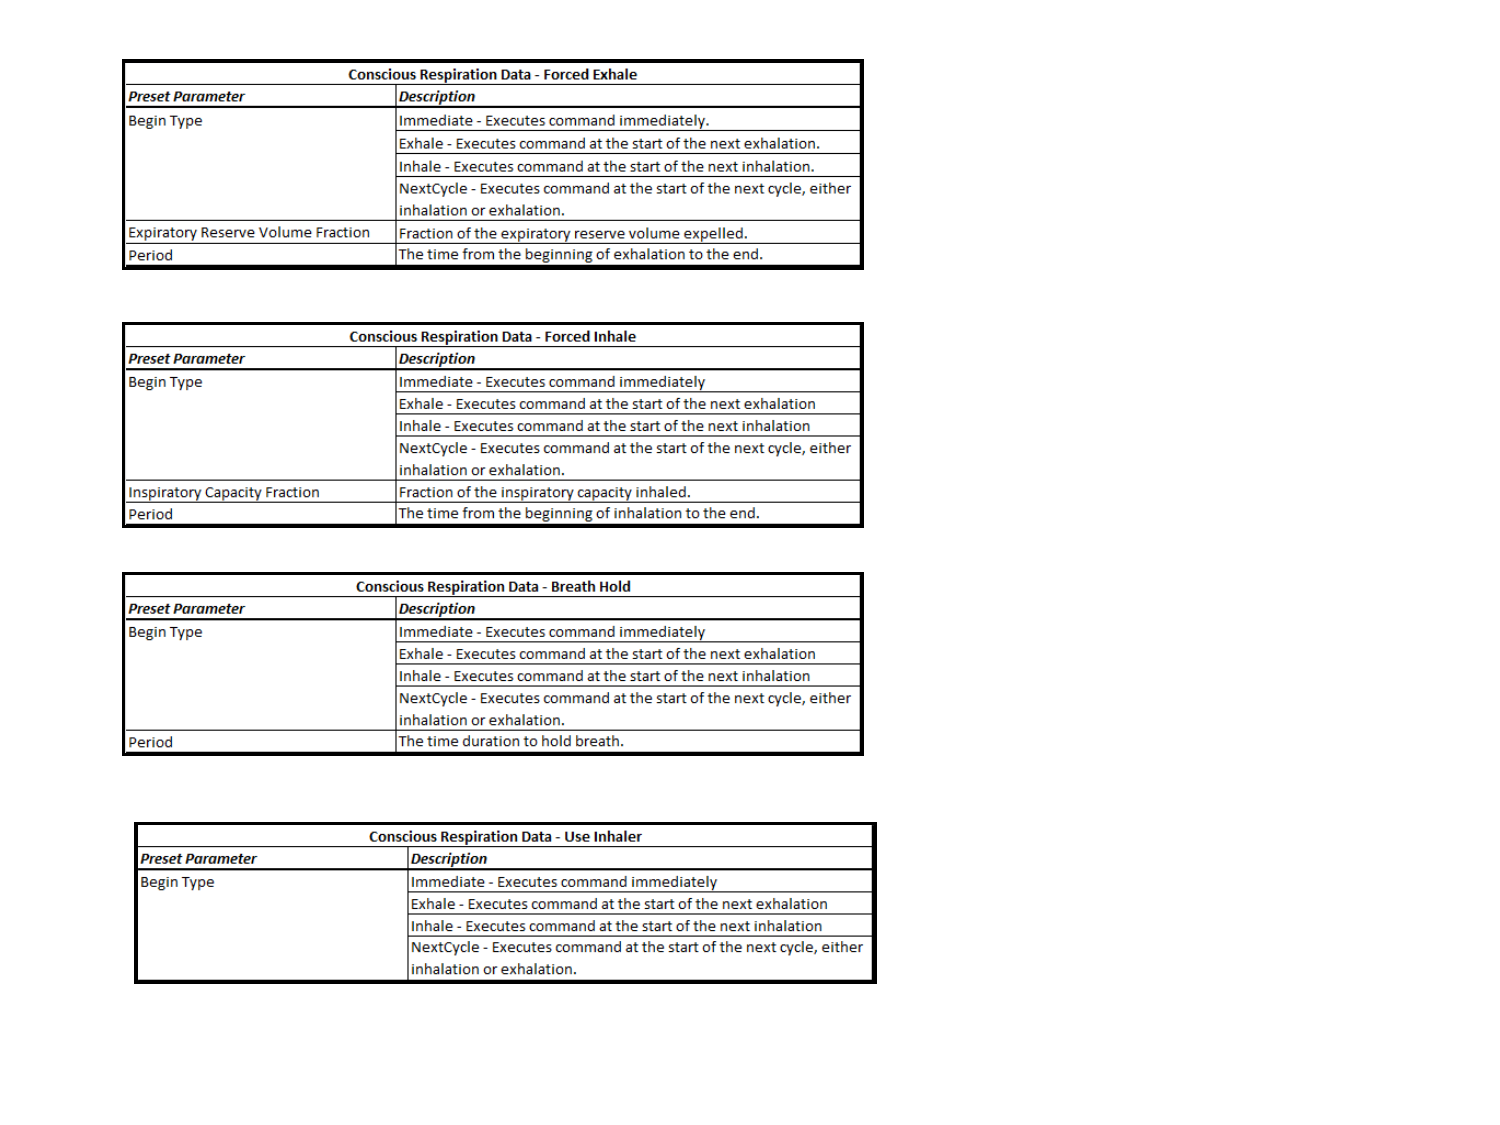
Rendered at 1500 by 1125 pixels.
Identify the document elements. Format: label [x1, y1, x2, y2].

picture [137, 824, 874, 982]
picture [124, 62, 862, 268]
picture [124, 324, 862, 526]
picture [124, 574, 862, 754]
